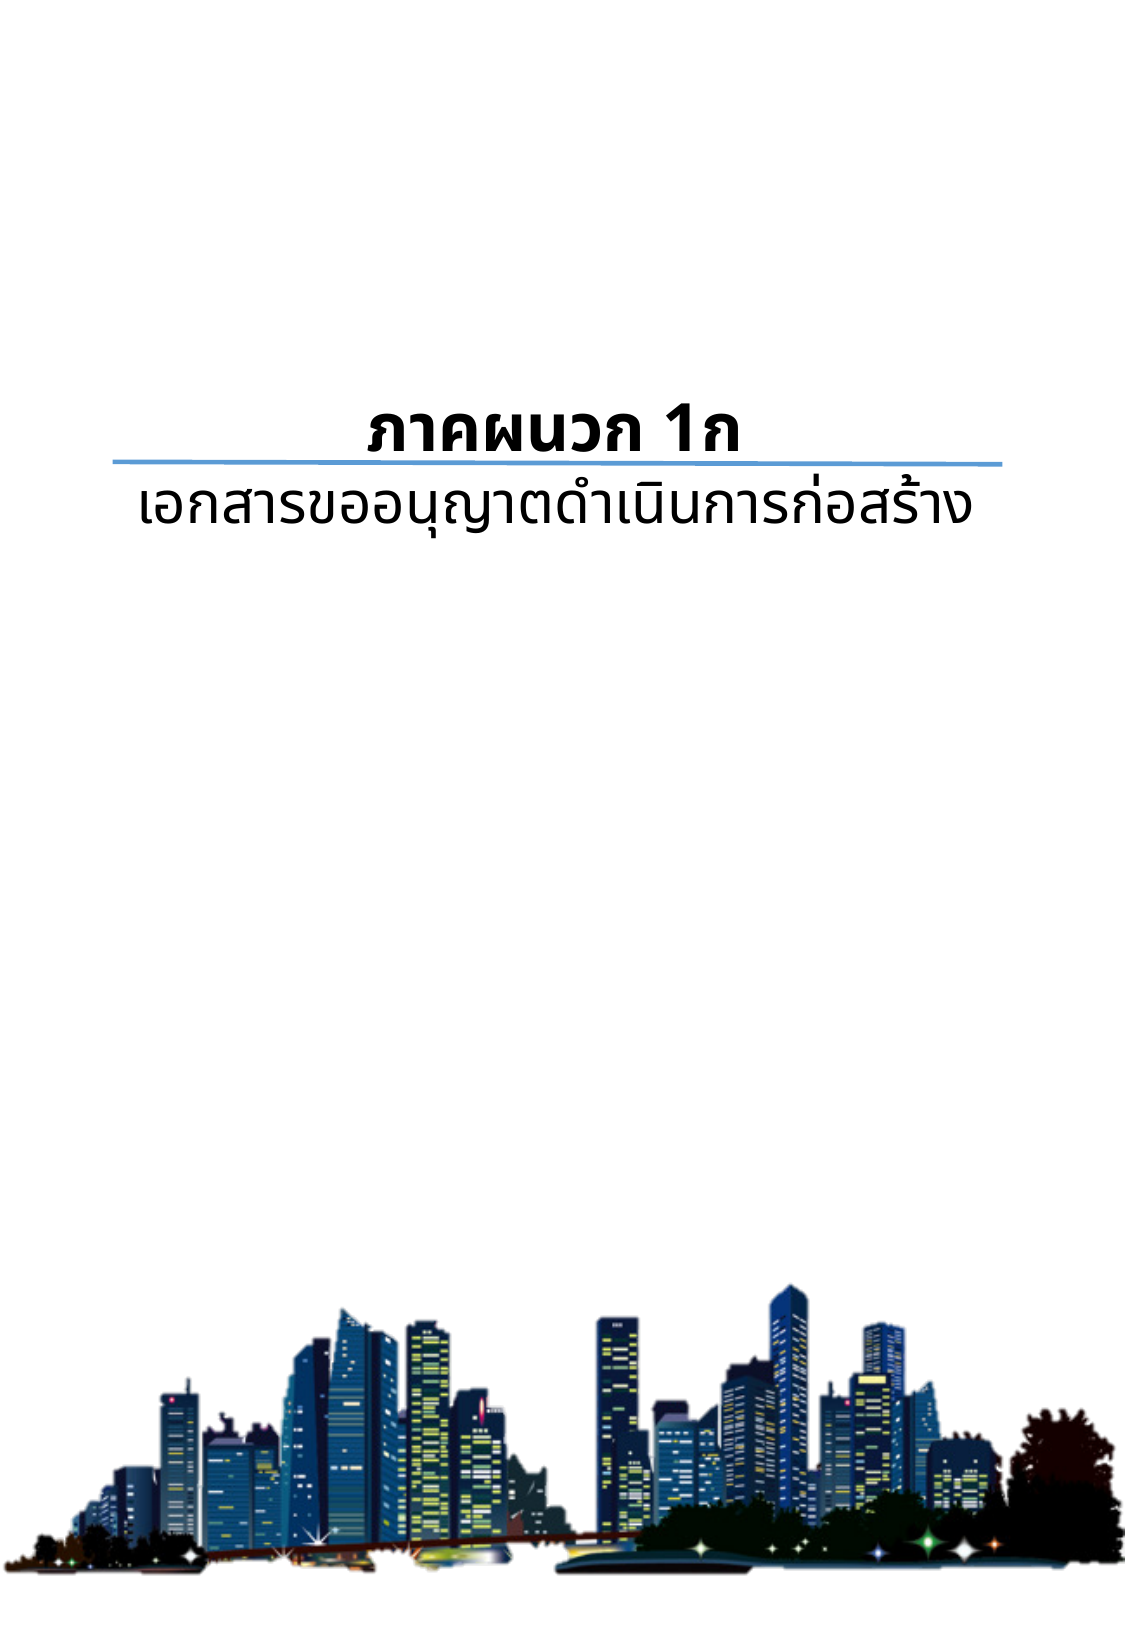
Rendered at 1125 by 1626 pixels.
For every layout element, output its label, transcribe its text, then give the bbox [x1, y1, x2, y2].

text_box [112, 461, 1003, 465]
picture [0, 1148, 1125, 1623]
text_box ภาคผนวก 1ก เอกสารขออนุญาตดำเนินการก่อสร้าง [107, 377, 1019, 543]
